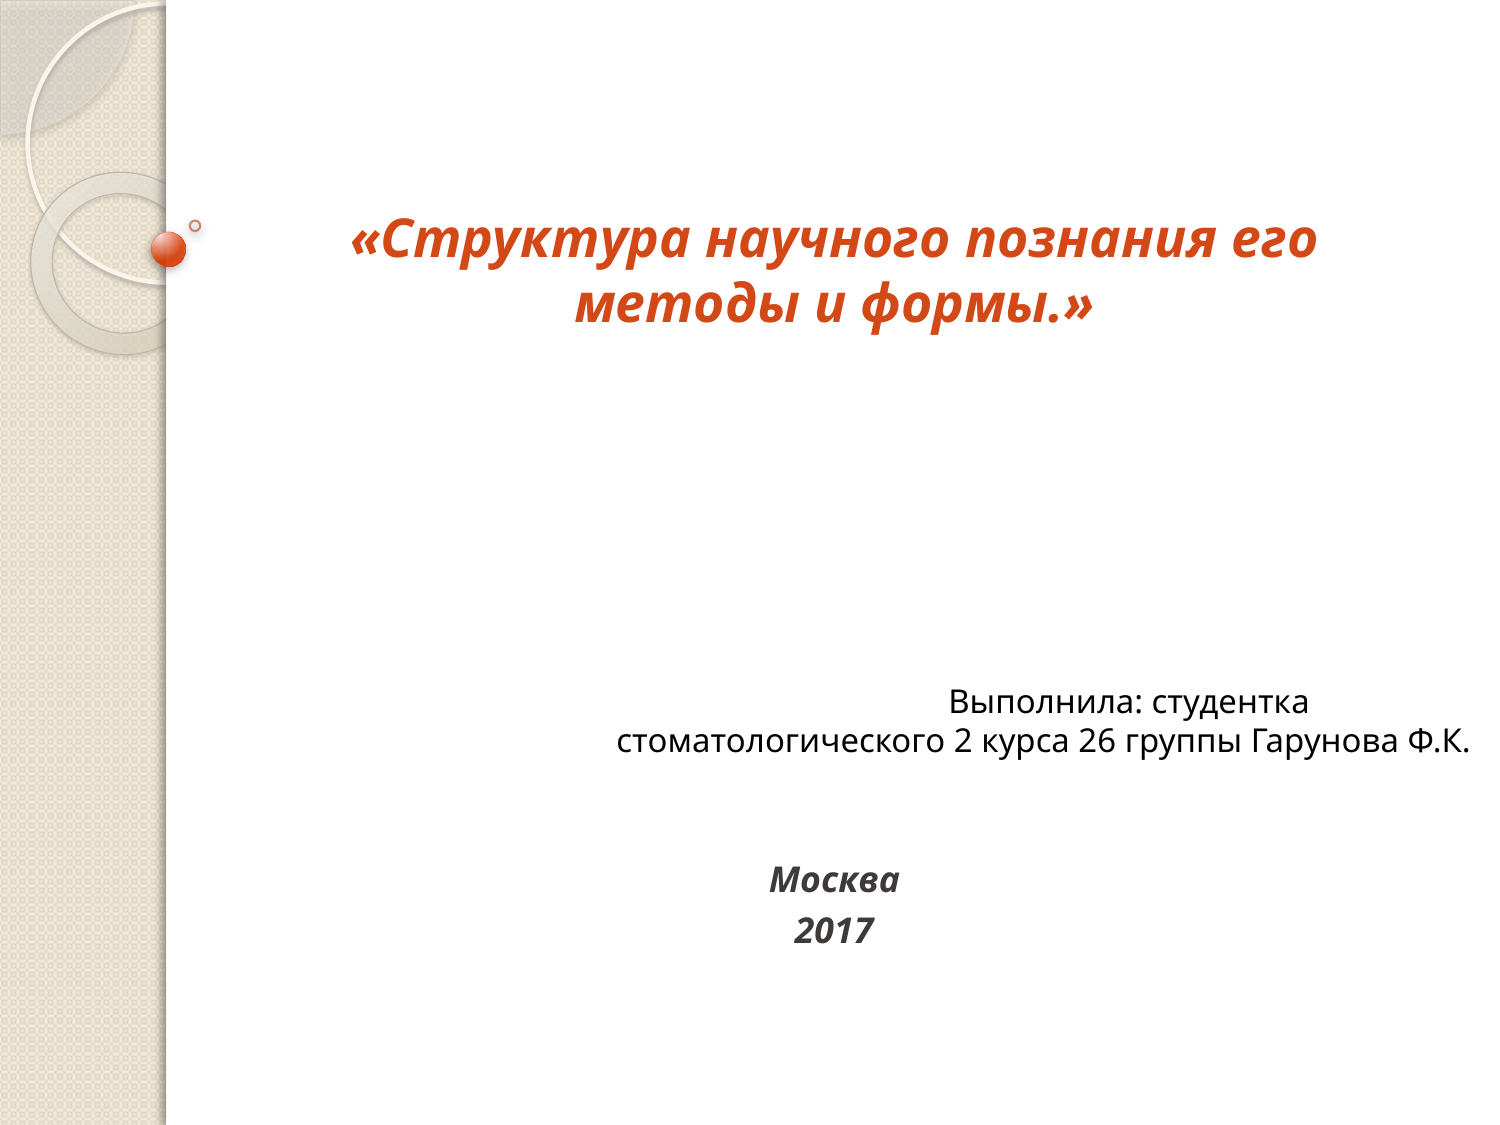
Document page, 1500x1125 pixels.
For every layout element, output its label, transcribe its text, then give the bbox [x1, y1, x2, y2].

subtitle «Структура научного познания его методы и формы.» Выполнила: студентка стоматологического 2 курса 26 группы Гарунова Ф.К. Москва 2017 [176, 204, 1488, 1004]
